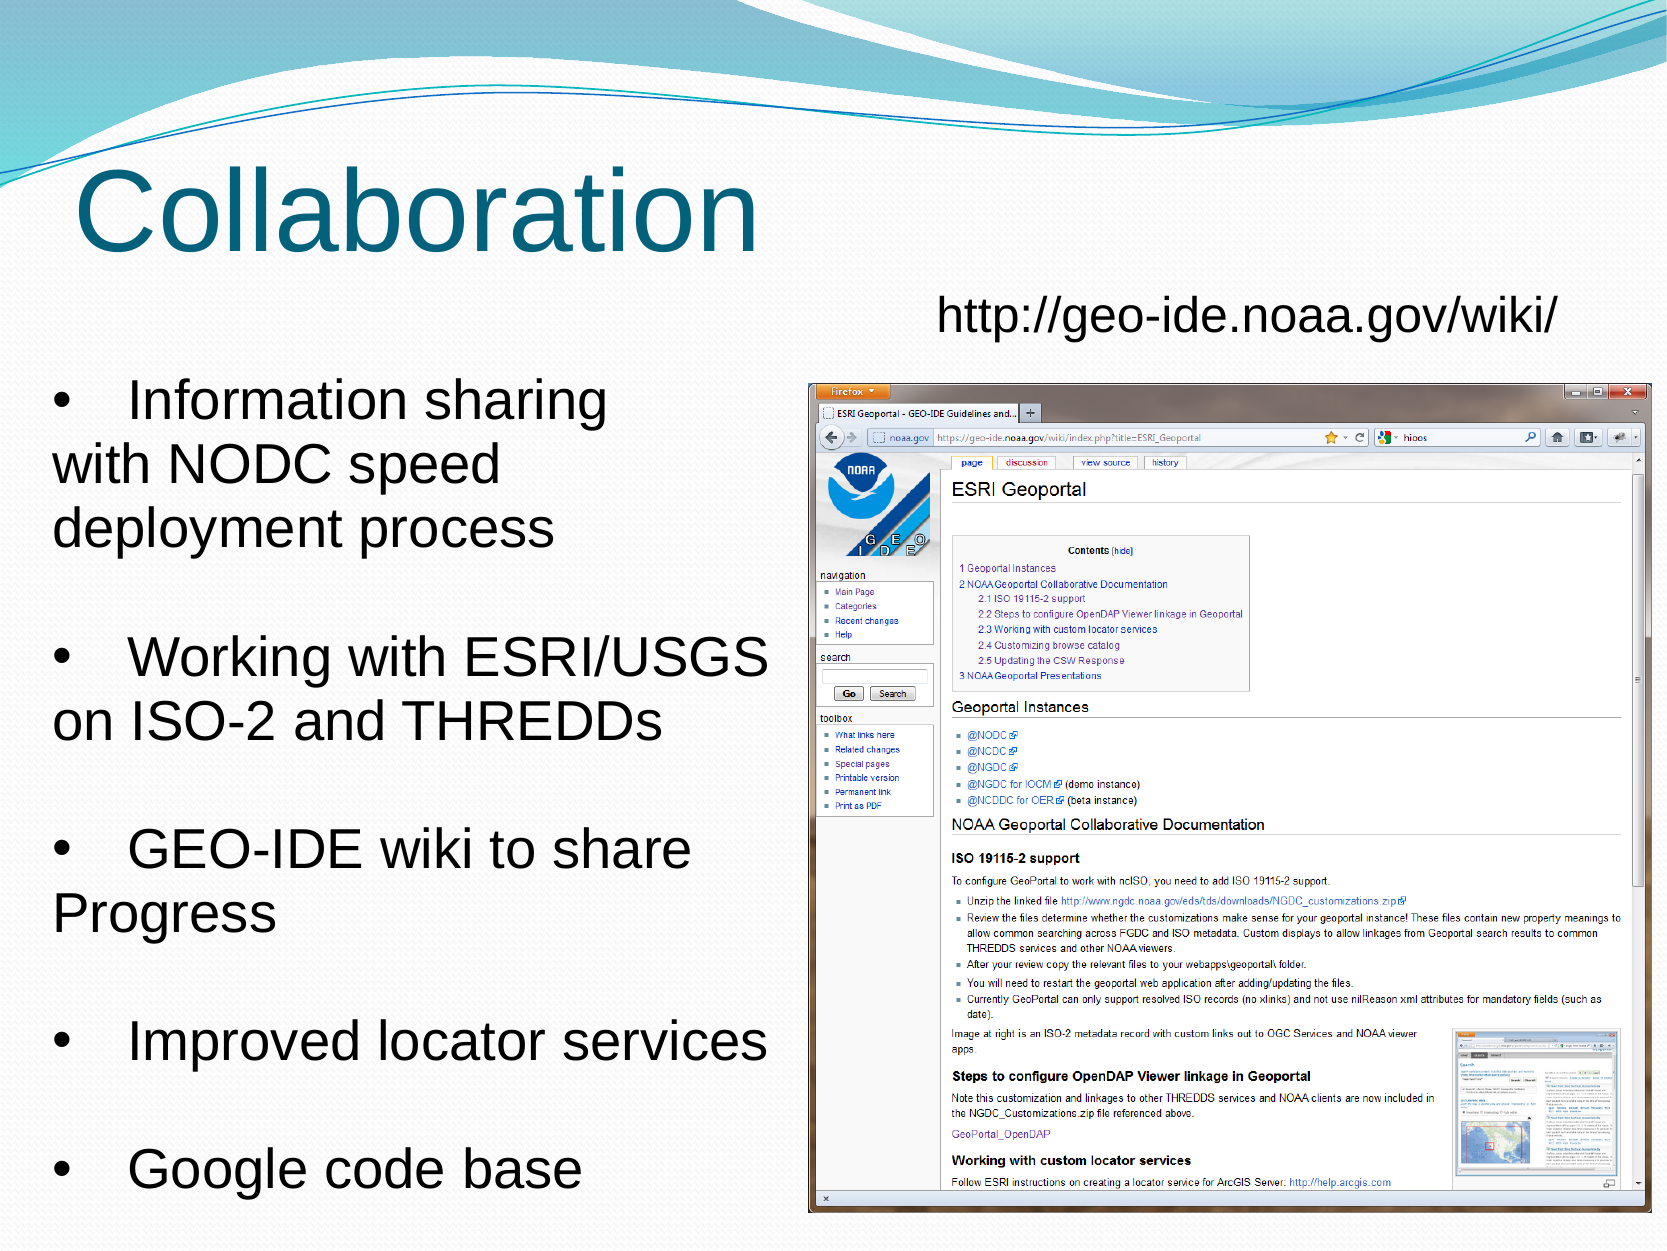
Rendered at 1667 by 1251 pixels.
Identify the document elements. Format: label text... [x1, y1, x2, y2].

picture [808, 383, 1652, 1213]
text_box Collaboration [73, 77, 1593, 278]
text_box Information sharing with NODC speed deployment process Working with ESRI/USGS on ISO-2 and THREDDs GEO-IDE wiki to share Progress Improved locator services Google code base [33, 368, 1658, 1250]
text_box http://geo-ide.noaa.gov/wiki/ [921, 274, 1574, 350]
